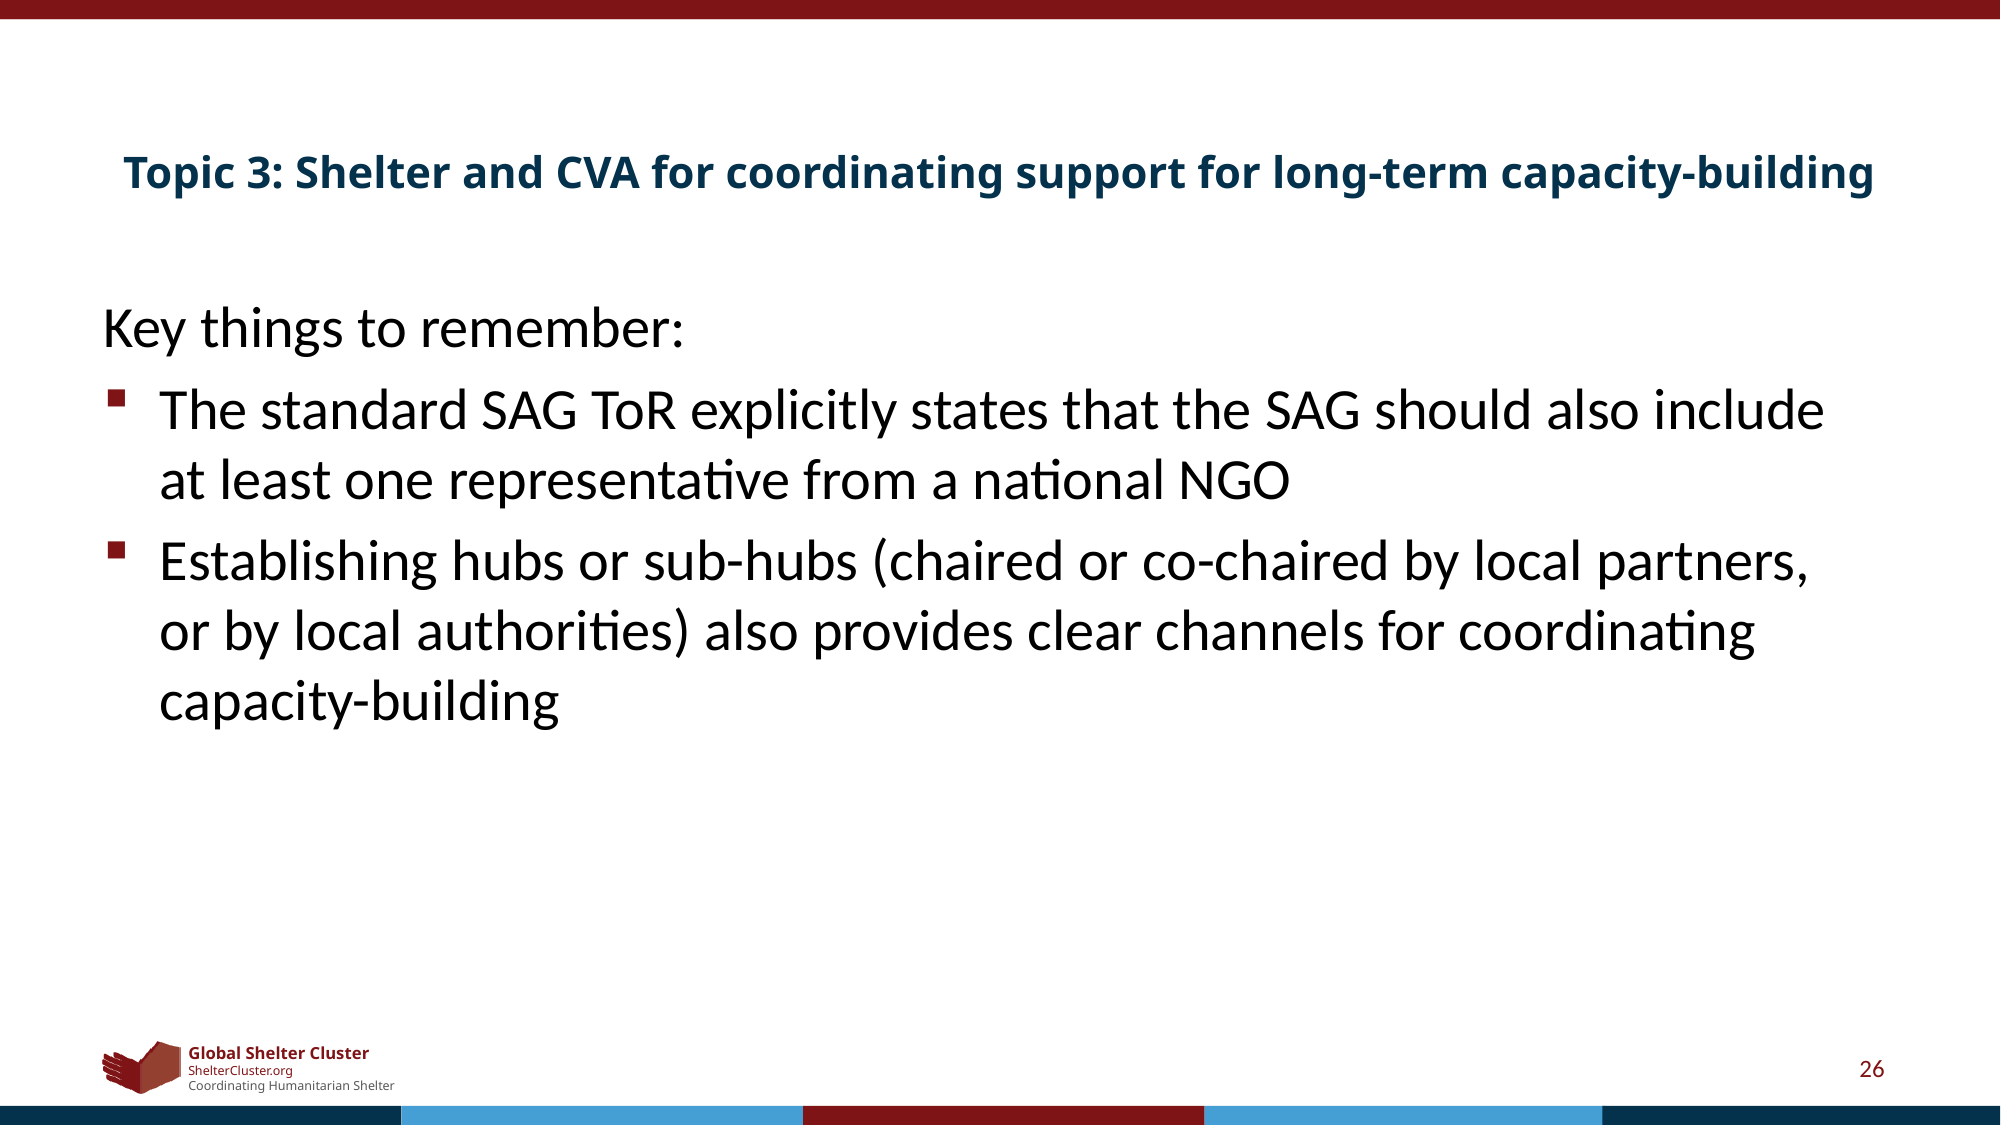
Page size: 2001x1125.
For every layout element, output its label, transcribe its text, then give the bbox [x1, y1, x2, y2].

picture [102, 1041, 181, 1094]
slide_number 26 [1433, 1037, 1900, 1098]
title Topic 3: Shelter and CVA for coordinating support for long-term capacity-building [99, 129, 1900, 317]
list Key things to remember: The standard SAG ToR explicitly states that the SAG should also include at least one representative from a national NGO Establishing hubs or sub-hubs (chaired or co-chaired by local partners, or by local authorities) also provides clear channels for coordinating capacity-building [88, 282, 1889, 1023]
